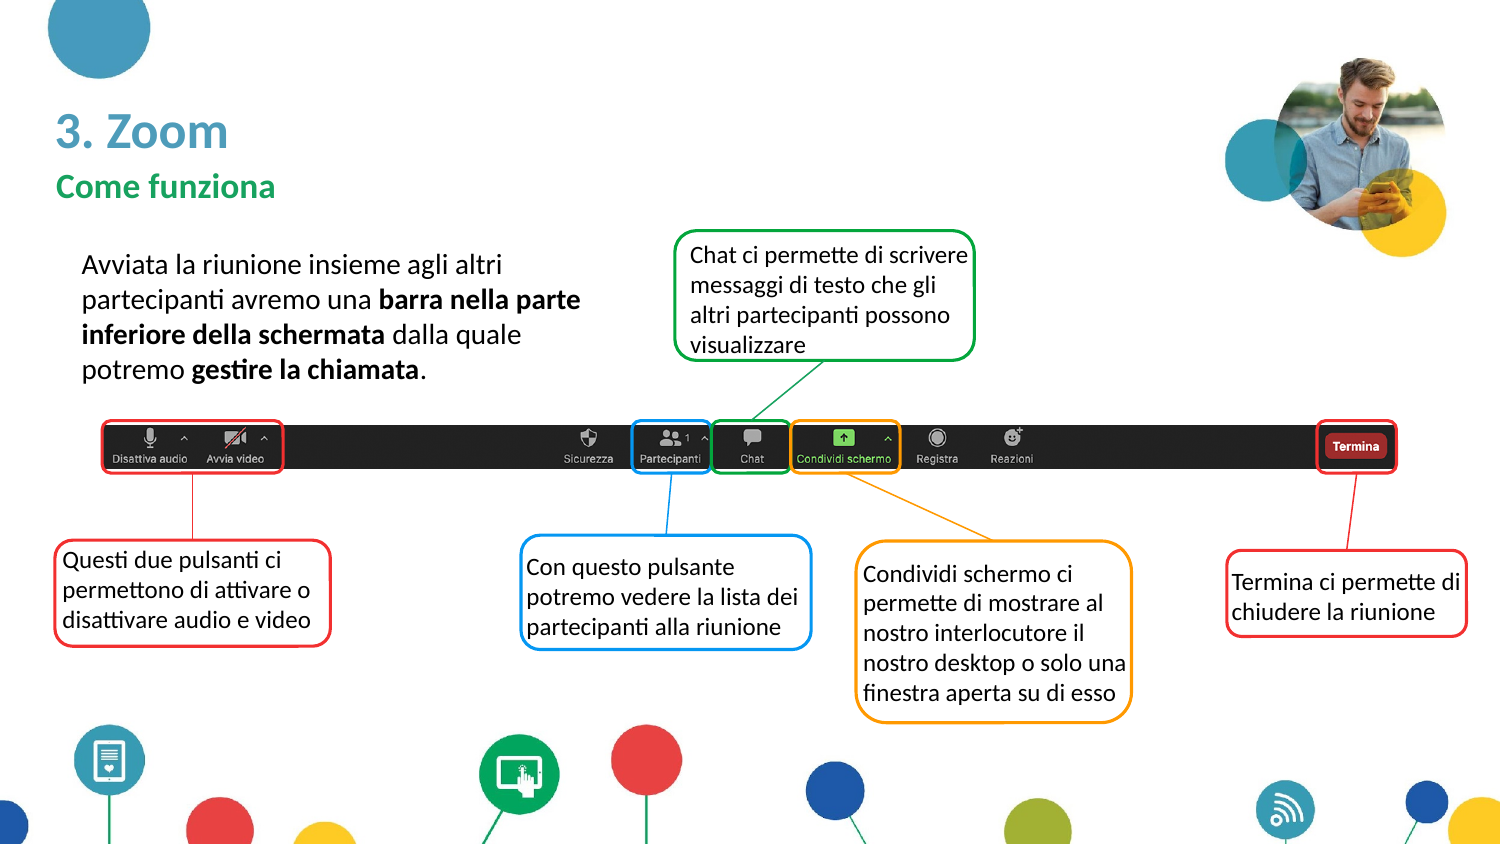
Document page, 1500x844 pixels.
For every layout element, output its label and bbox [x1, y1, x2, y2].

text_box [845, 472, 994, 542]
text_box [665, 472, 672, 536]
text_box [1346, 472, 1357, 551]
picture [0, 0, 1500, 844]
text_box [750, 360, 825, 421]
